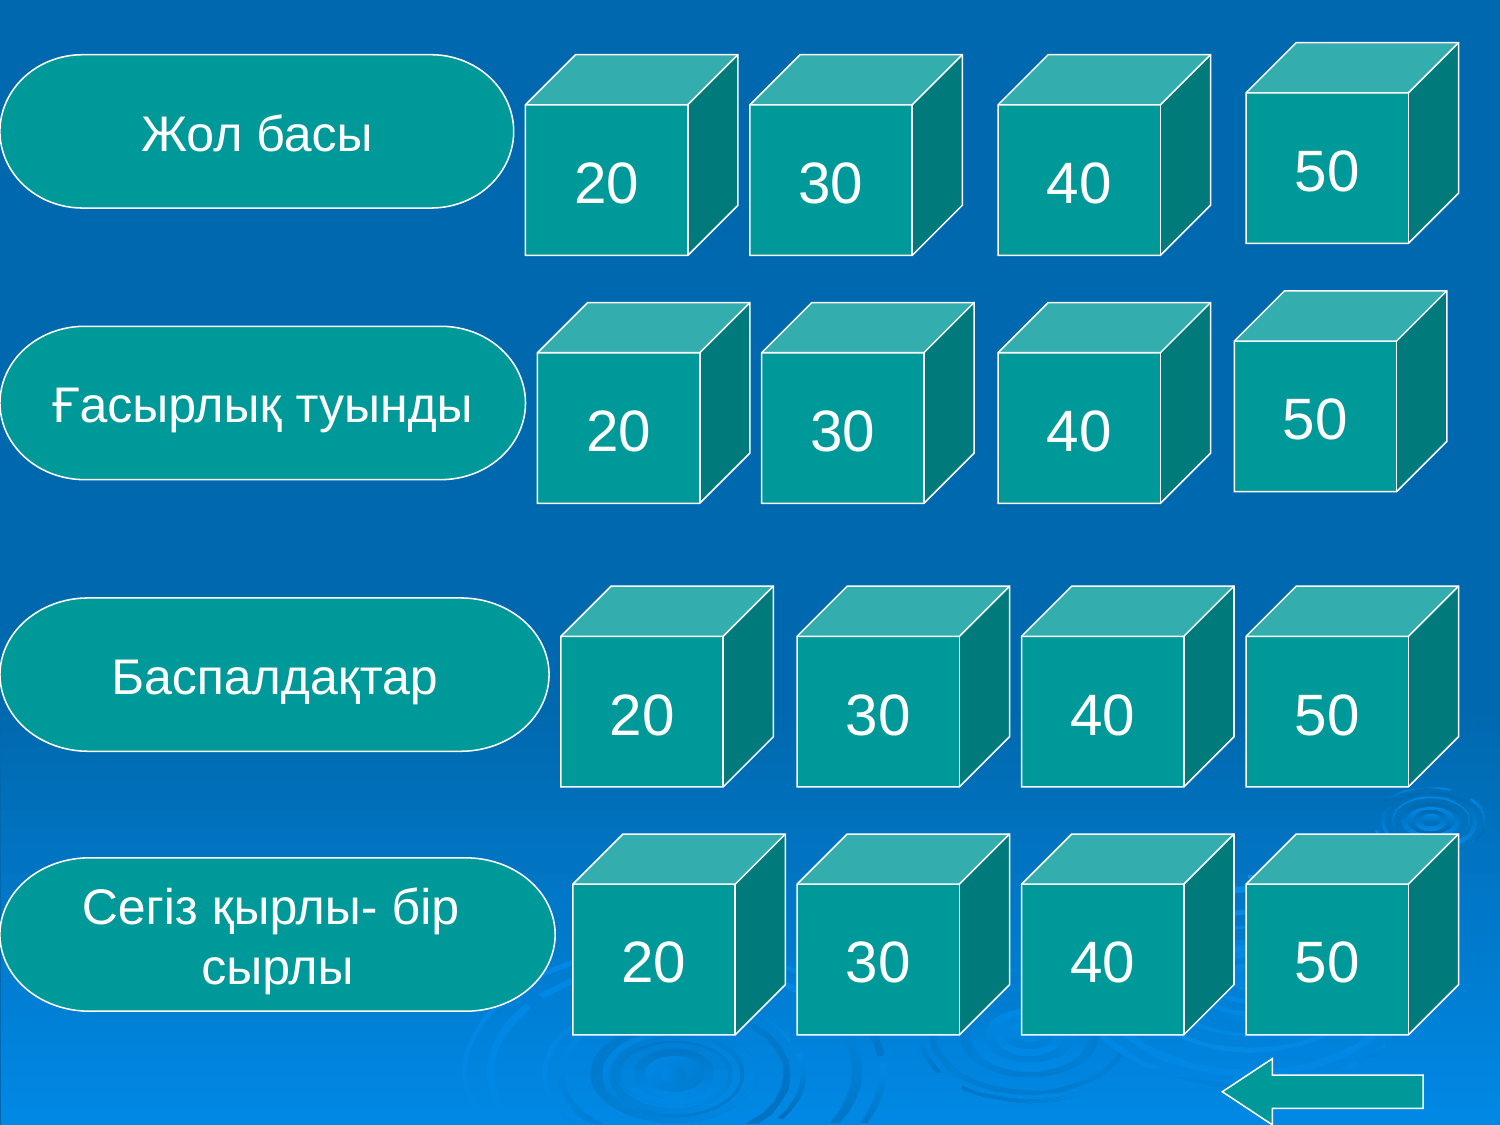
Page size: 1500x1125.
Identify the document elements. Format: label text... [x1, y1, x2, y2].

text_box 20 [537, 302, 750, 504]
text_box 40 [1021, 834, 1235, 1035]
text_box 30 [761, 302, 975, 504]
text_box Сегіз қырлы- бір сырлы [0, 857, 556, 1012]
text_box Ғасырлық туынды [0, 326, 526, 480]
text_box 40 [1021, 586, 1235, 787]
text_box 40 [998, 54, 1211, 256]
text_box 20 [560, 586, 774, 787]
text_box 30 [797, 834, 1010, 1035]
text_box 50 [1234, 290, 1447, 492]
text_box 30 [797, 586, 1010, 787]
text_box 50 [1246, 834, 1459, 1035]
text_box [1222, 1058, 1424, 1125]
text_box Жол басы [0, 54, 514, 209]
text_box Баспалдақтар [0, 597, 550, 752]
text_box 30 [749, 54, 963, 256]
text_box 20 [525, 54, 738, 256]
text_box 40 [998, 302, 1211, 504]
text_box 20 [572, 834, 786, 1035]
text_box 50 [1246, 586, 1459, 787]
text_box 50 [1246, 42, 1459, 244]
